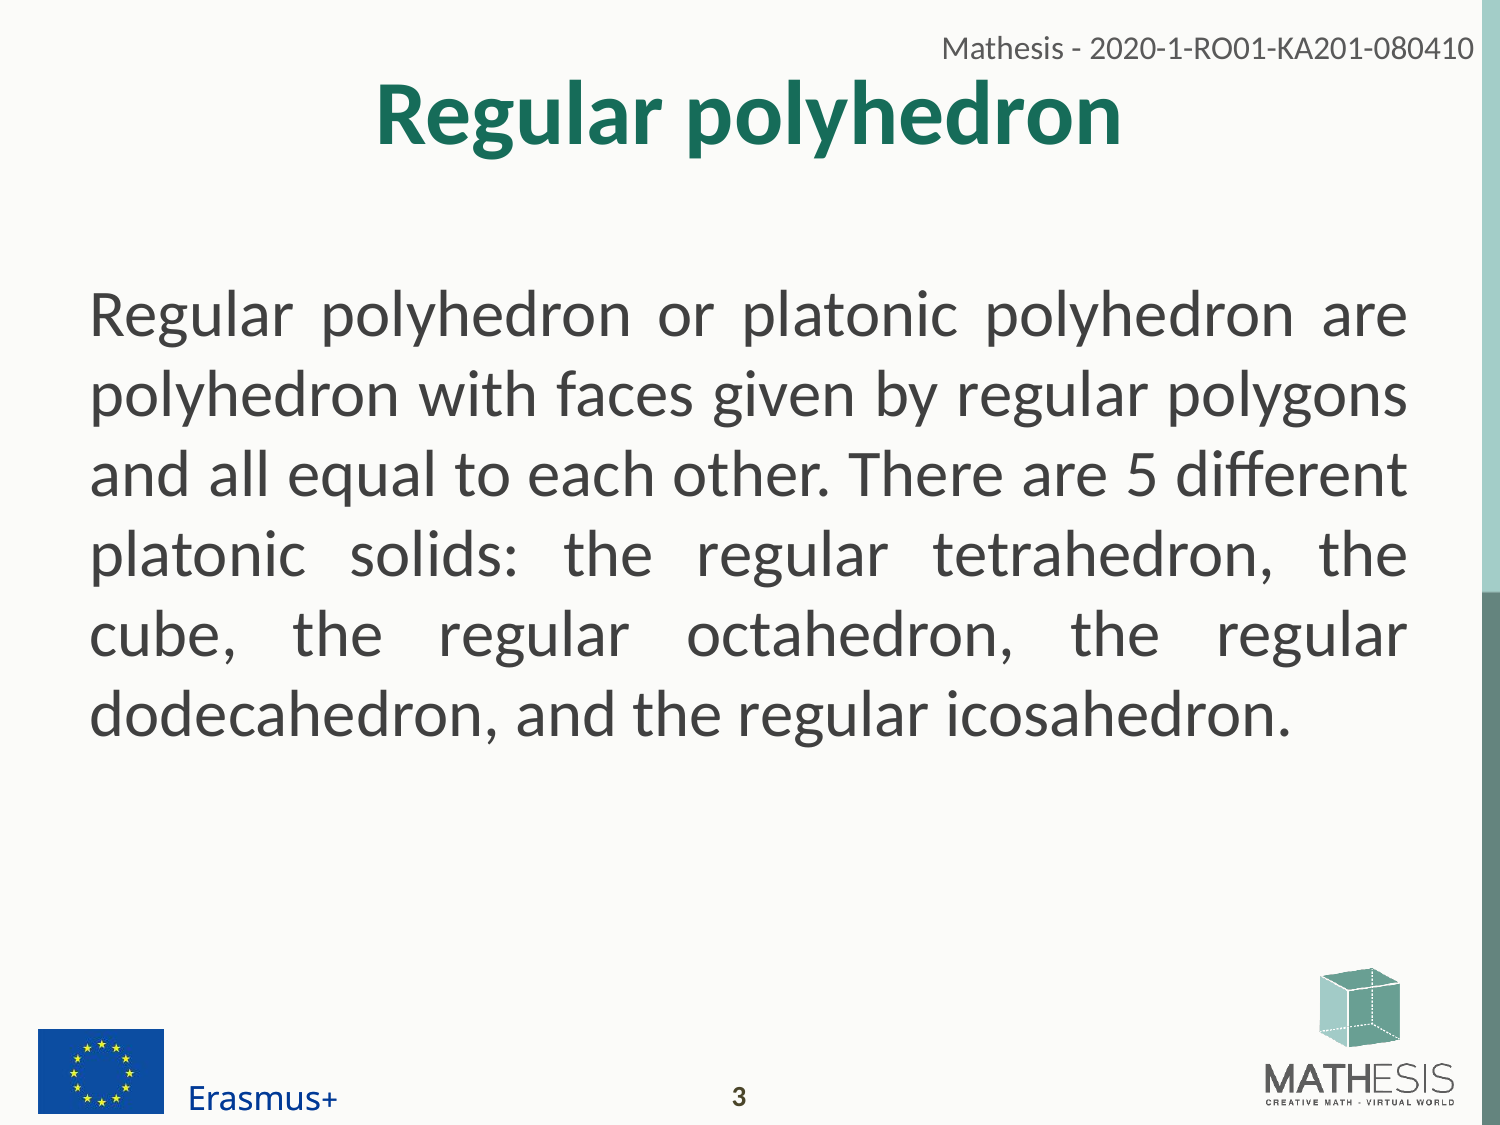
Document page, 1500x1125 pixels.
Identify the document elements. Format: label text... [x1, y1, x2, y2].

picture [38, 1029, 164, 1114]
title Regular polyhedron [75, 45, 1425, 233]
list Regular polyhedron or platonic polyhedron are polyhedron with faces given by regular polygons and all equal to each other. There are 5 different platonic solids: the regular tetrahedron, the cube, the regular octahedron, the regular dodecahedron, and the regular icosahedron. [75, 262, 1425, 1005]
